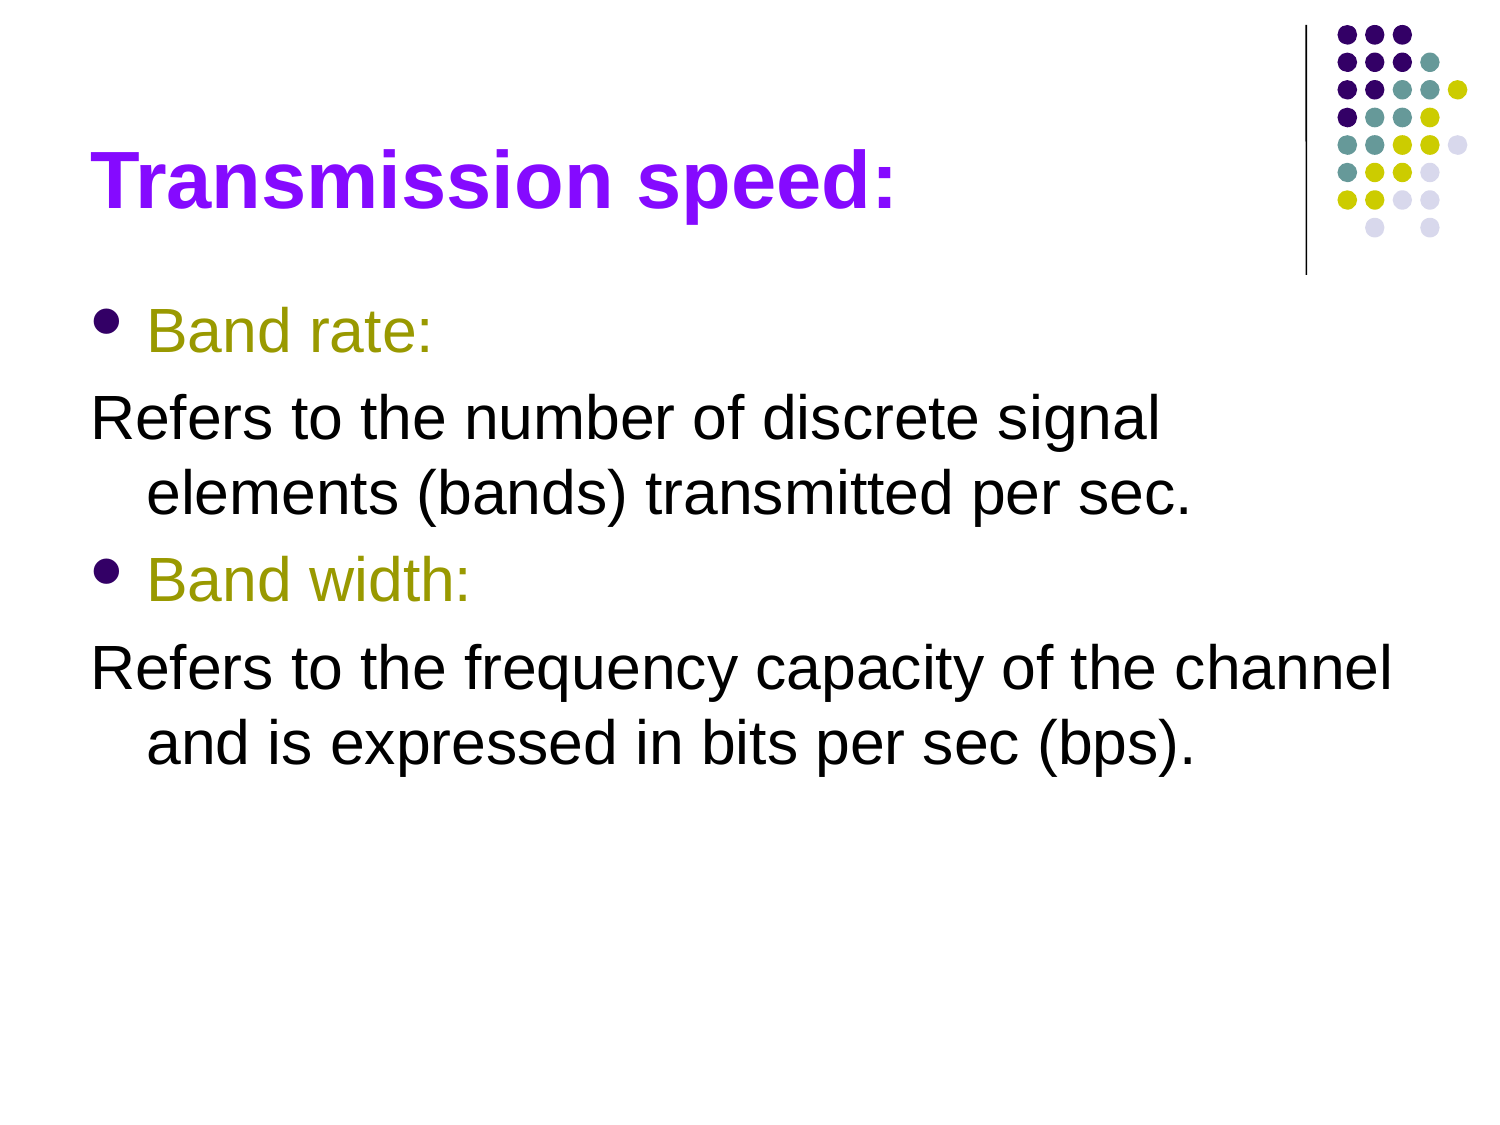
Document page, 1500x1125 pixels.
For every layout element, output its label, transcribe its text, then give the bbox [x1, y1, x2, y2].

list Band rate: Refers to the number of discrete signal elements (bands) transmitted per sec. Band width: Refers to the frequency capacity of the channel and is expressed in bits per sec (bps). [74, 281, 1426, 1006]
title Transmission speed: [74, 19, 1313, 233]
